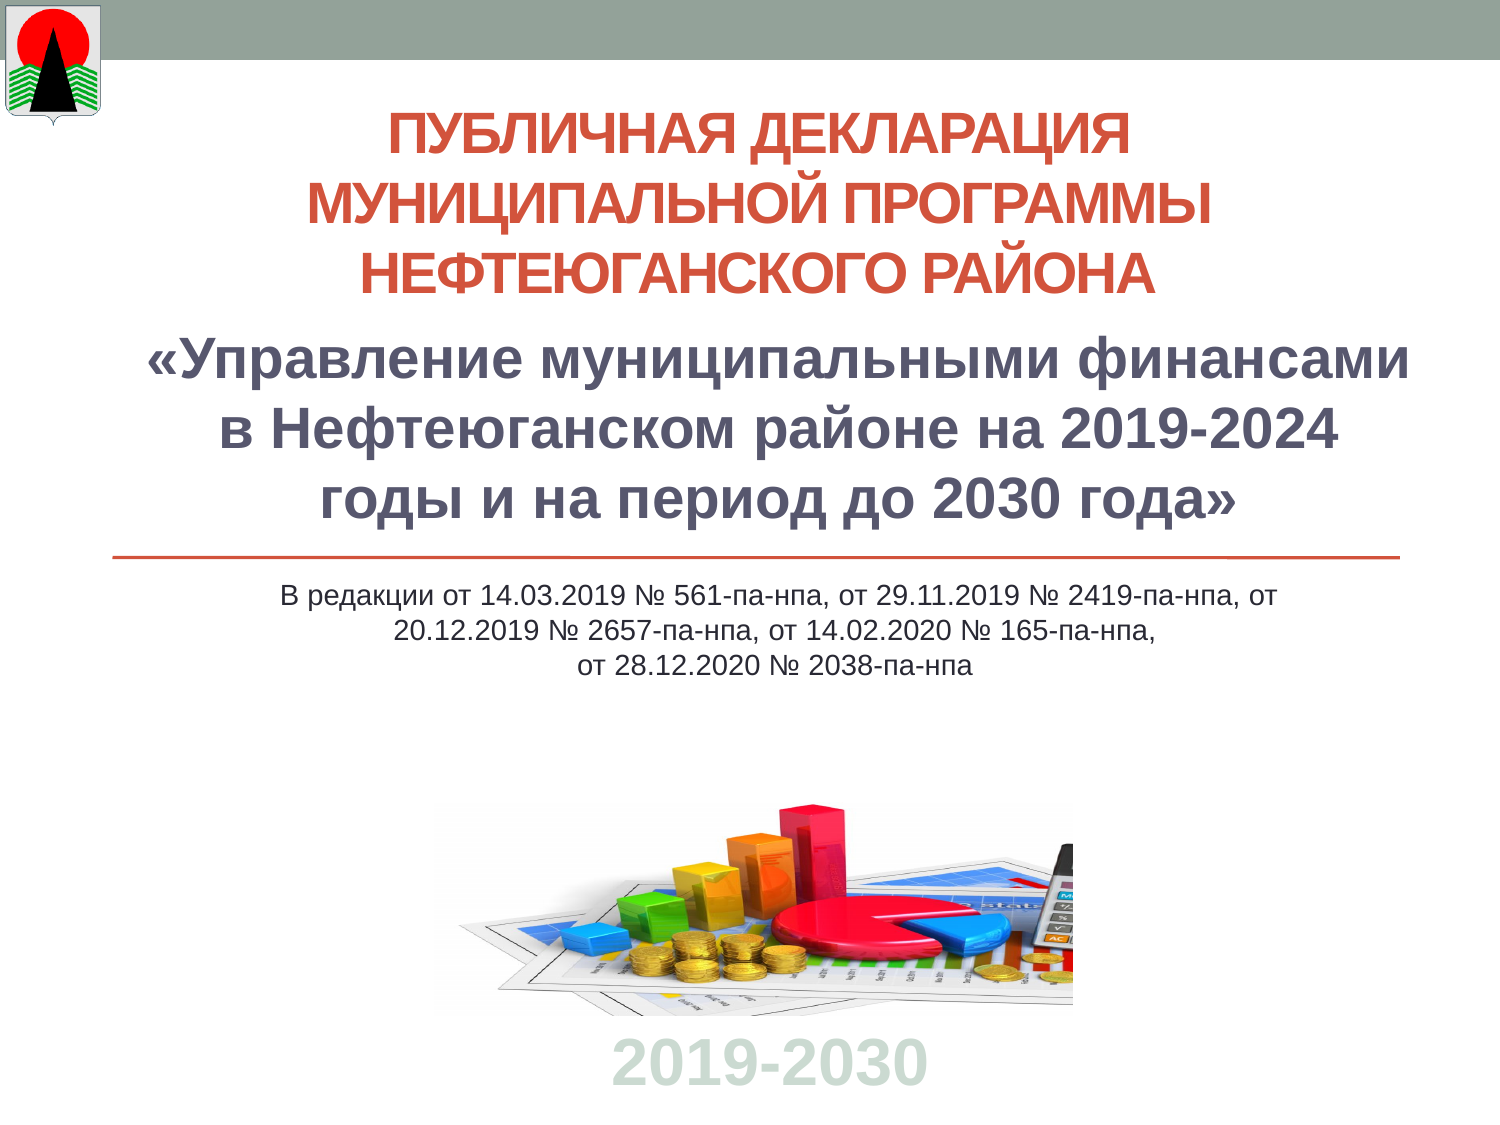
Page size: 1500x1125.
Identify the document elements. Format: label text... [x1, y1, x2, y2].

title Публичная декларация Муниципальной программы нефтеюганского района [114, 0, 1403, 313]
picture [5, 4, 101, 126]
text_box 2019-2030 [525, 1024, 1016, 1107]
subtitle «Управление муниципальными финансами в Нефтеюганском районе на 2019-2024 годы и на период до 2030 года» [123, 312, 1435, 601]
picture [434, 802, 1073, 1016]
text_box В редакции от 14.03.2019 № 561-па-нпа, от 29.11.2019 № 2419-па-нпа, от 20.12.2019 № 2657-па-нпа, от 14.02.2020 № 165-па-нпа, от 28.12.2020 № 2038-па-нпа [206, 569, 1353, 689]
